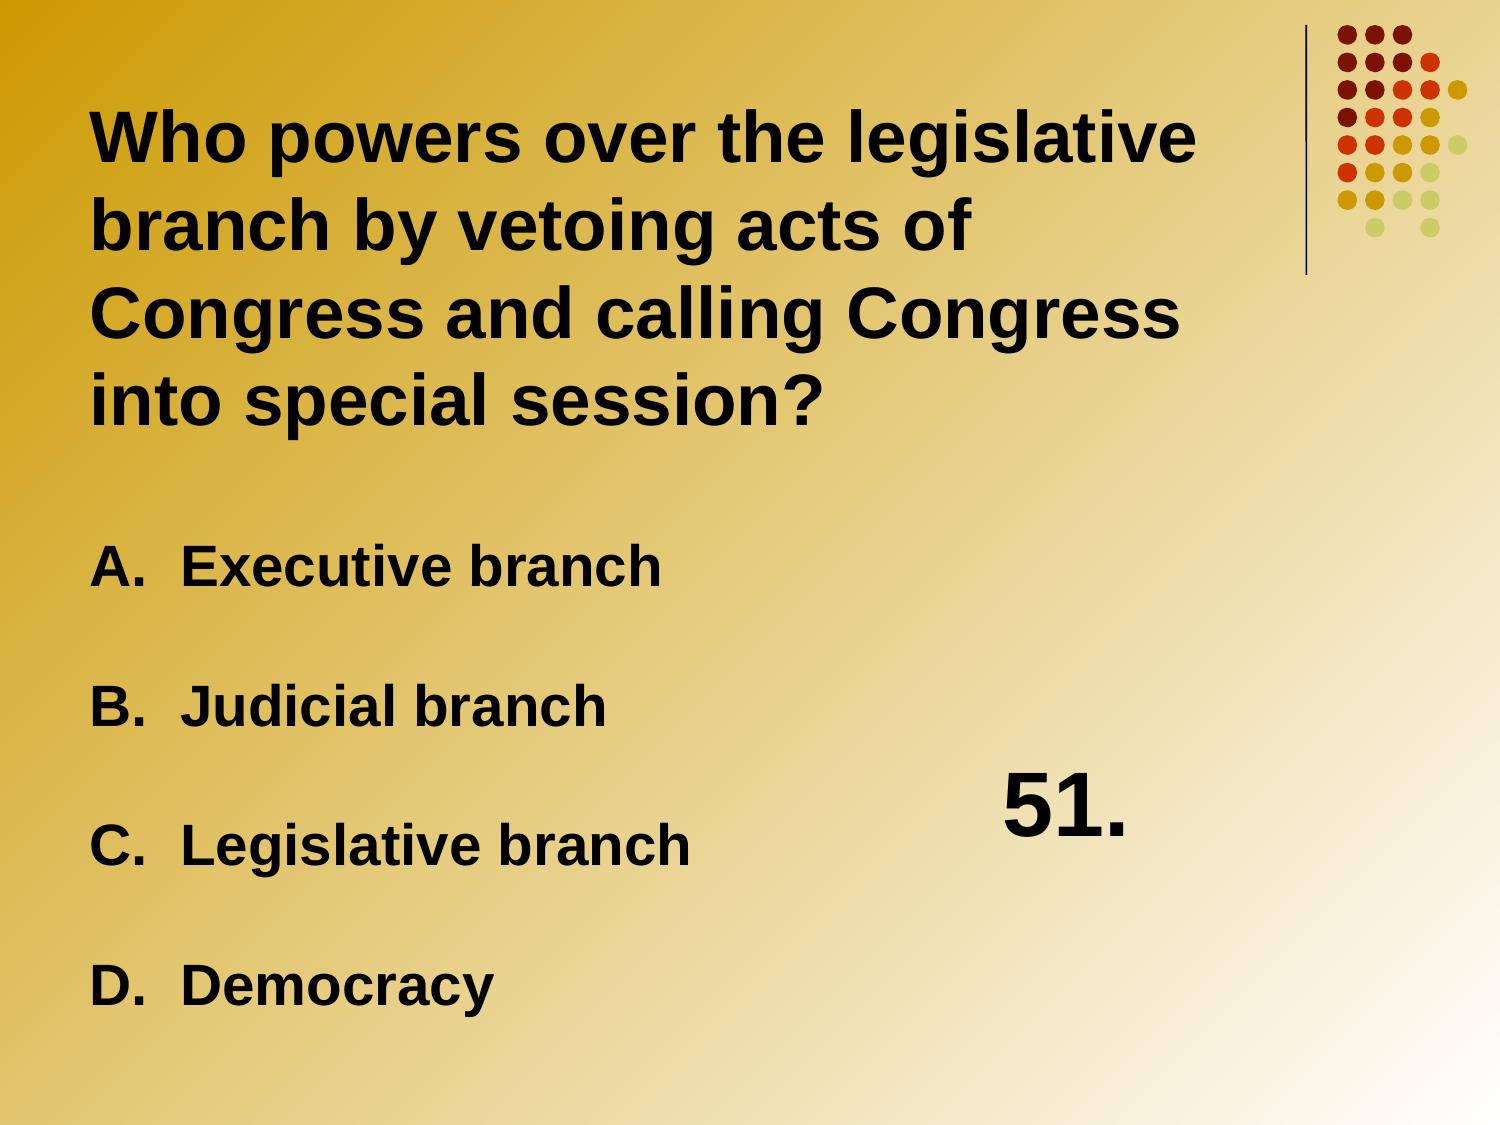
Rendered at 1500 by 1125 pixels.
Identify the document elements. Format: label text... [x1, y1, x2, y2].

text_box 51. [987, 737, 1313, 863]
text_box Who powers over the legislative branch by vetoing acts of Congress and calling Congress into special session? A. Executive branch B. Judicial branch C. Legislative branch D. Democracy [75, 812, 1313, 1025]
